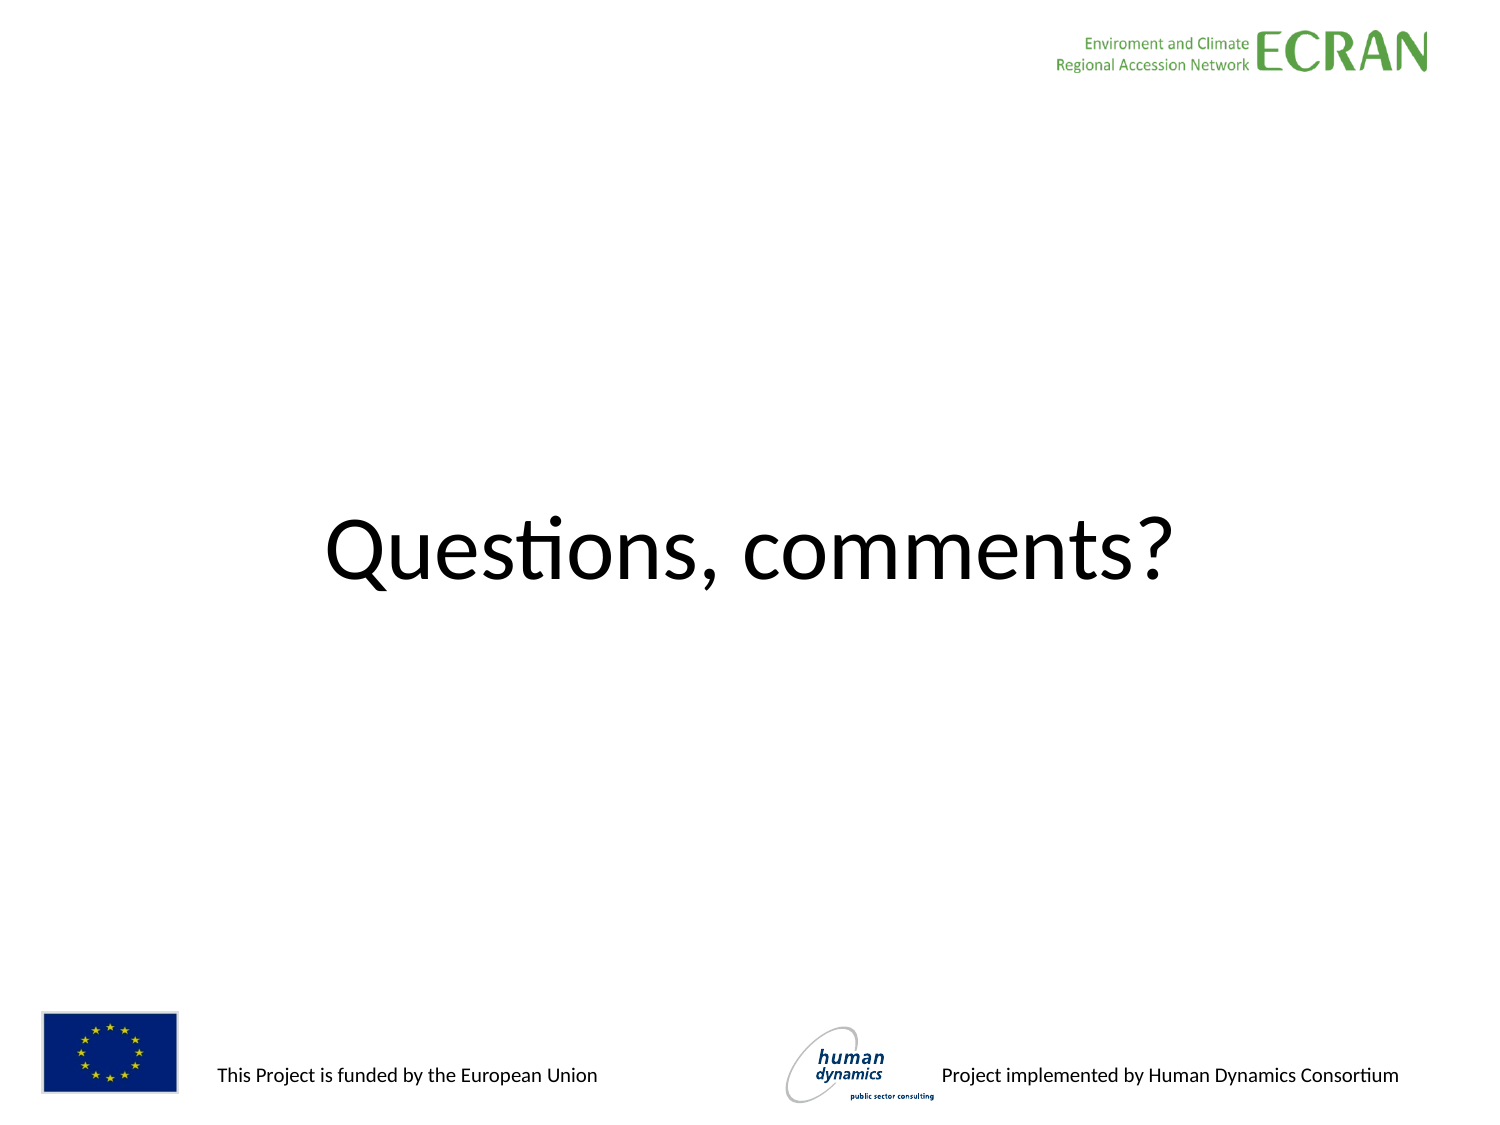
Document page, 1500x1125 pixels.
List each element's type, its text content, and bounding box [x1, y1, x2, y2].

picture [1057, 30, 1427, 73]
list Questions, comments? [76, 479, 1427, 622]
picture [41, 1011, 179, 1094]
